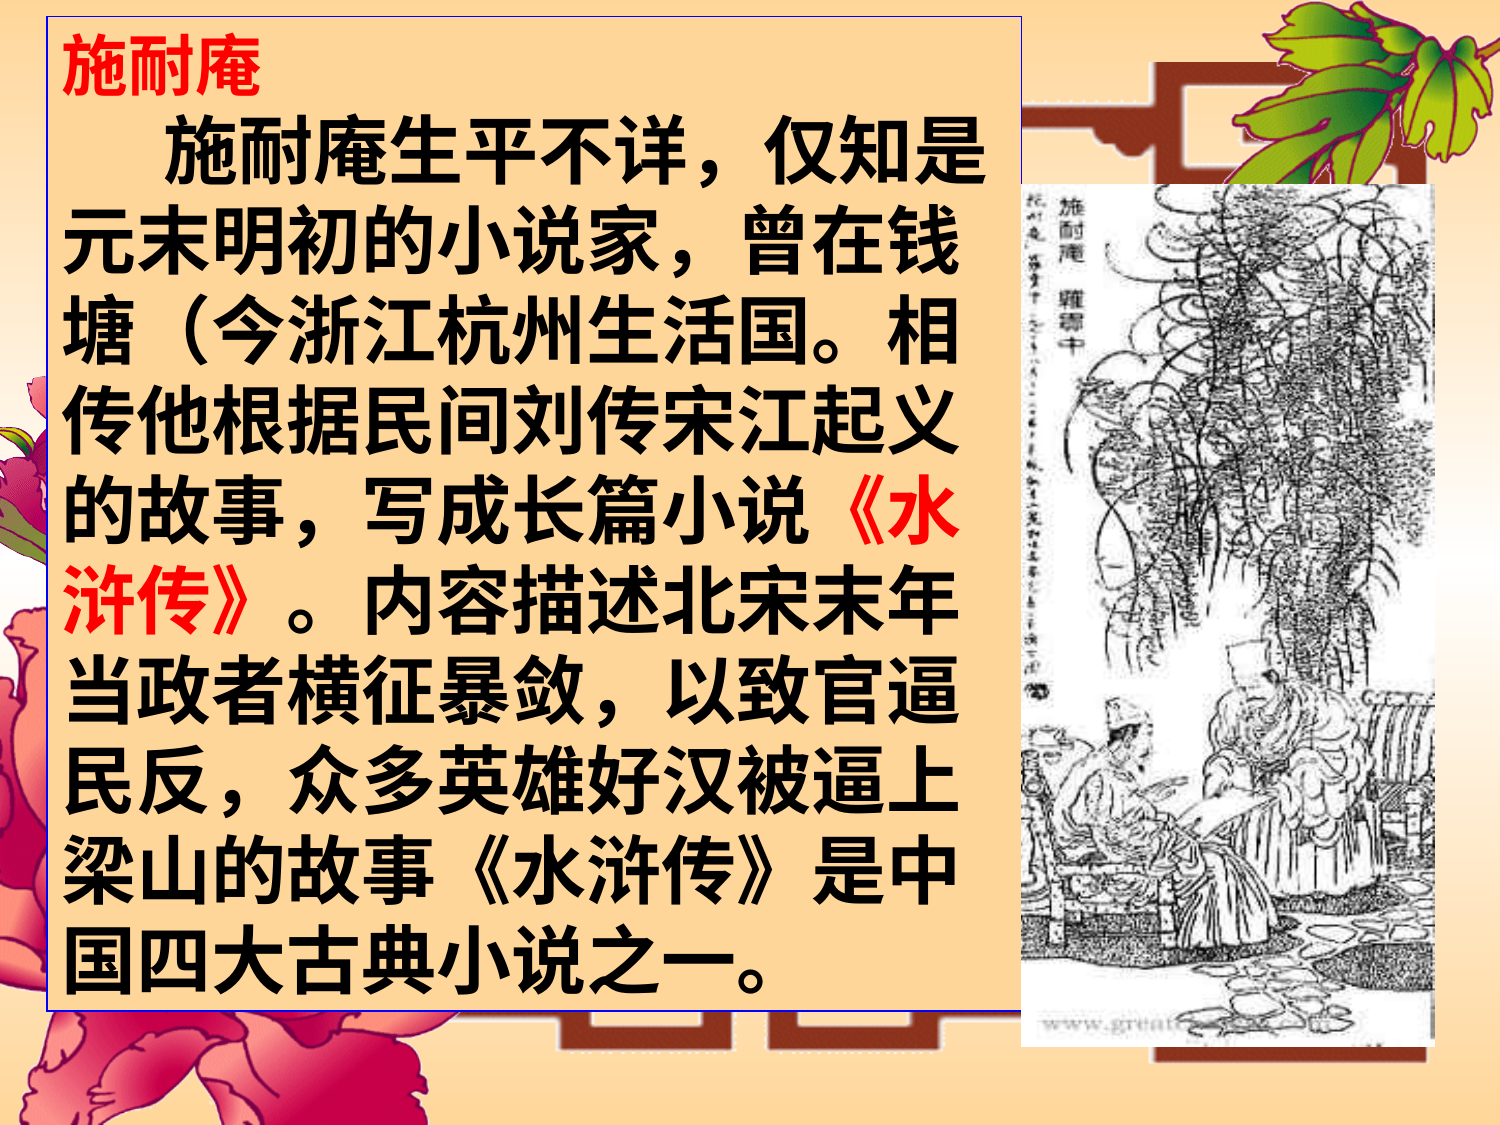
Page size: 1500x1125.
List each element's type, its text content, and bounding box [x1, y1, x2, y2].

text_box 施耐庵 施耐庵生平不详，仅知是元末明初的小说家，曾在钱塘（今浙江杭州生活国。相传他根据民间刘传宋江起义的故事，写成长篇小说《水浒传》。内容描述北宋末年当政者横征暴敛，以致官逼民反，众多英雄好汉被逼上梁山的故事《水浒传》是中国四大古典小说之一。 [46, 16, 1022, 1012]
picture [0, 0, 1500, 1125]
slide_number [1074, 1057, 1388, 1100]
